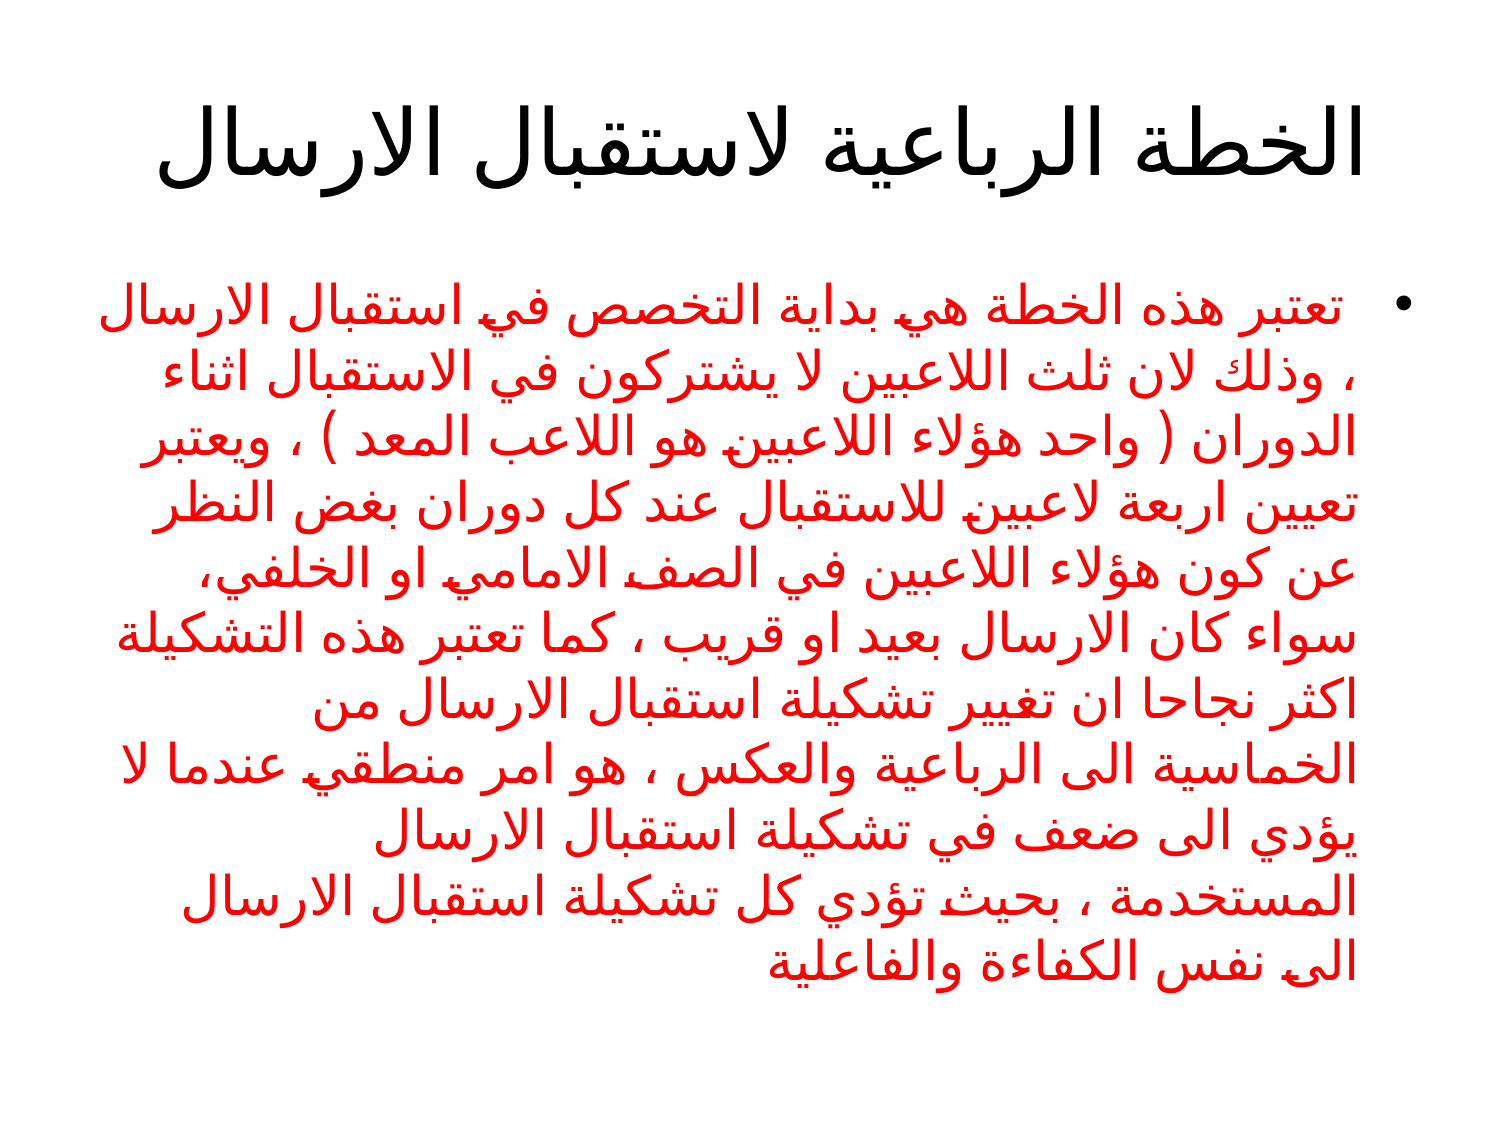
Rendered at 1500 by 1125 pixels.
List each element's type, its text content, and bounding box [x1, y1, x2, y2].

list تعتبر هذه الخطة هي بداية التخصص في استقبال الارسال ، وذلك لان ثلث اللاعبين لا يشتركون في الاستقبال اثناء الدوران ( واحد هؤلاء اللاعبين هو اللاعب المعد ) ، ويعتبر تعيين اربعة لاعبين للاستقبال عند كل دوران بغض النظر عن كون هؤلاء اللاعبين في الصف الامامي او الخلفي، سواء كان الارسال بعيد او قريب ، كما تعتبر هذه التشكيلة اكثر نجاحا ان تغيير تشكيلة استقبال الارسال من الخماسية الى الرباعية والعكس ، هو امر منطقي عندما لا يؤدي الى ضعف في تشكيلة استقبال الارسال المستخدمة ، بحيث تؤدي كل تشكيلة استقبال الارسال الى نفس الكفاءة والفاعلية [75, 262, 1425, 1005]
title الخطة الرباعية لاستقبال الارسال [75, 45, 1425, 233]
